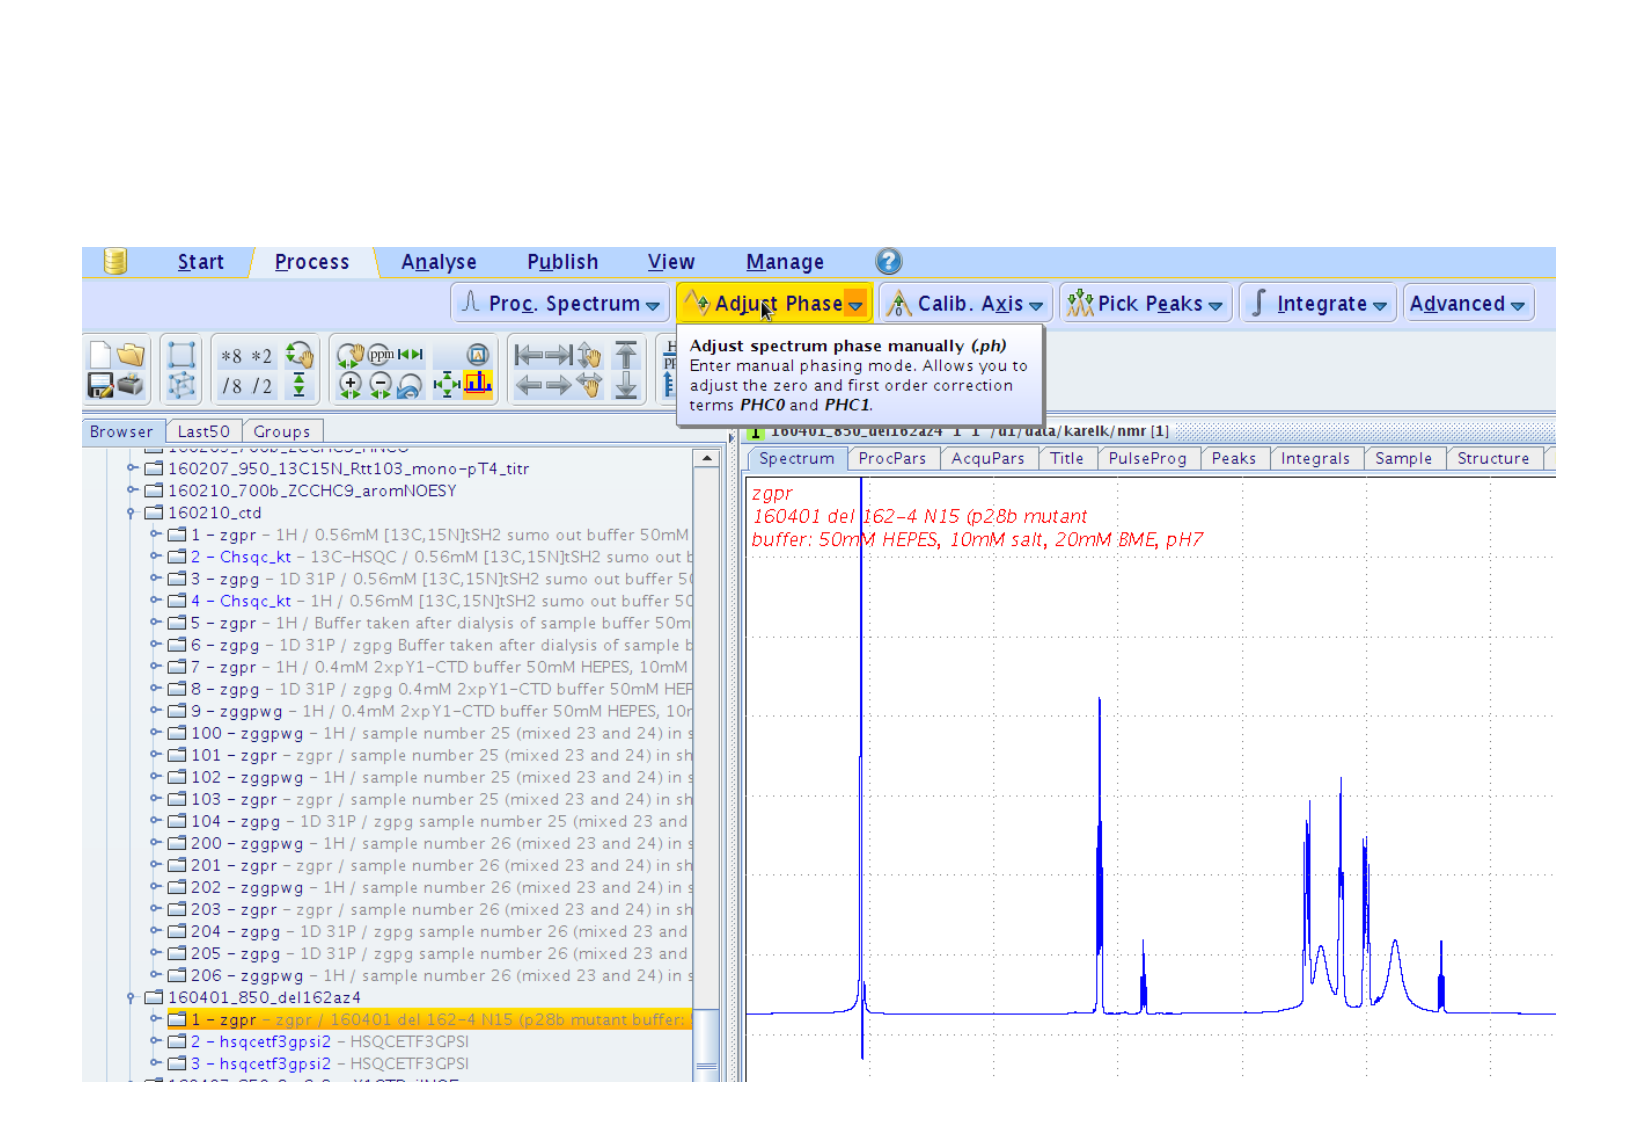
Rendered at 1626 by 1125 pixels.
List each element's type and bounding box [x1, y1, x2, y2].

picture [82, 247, 1556, 1082]
